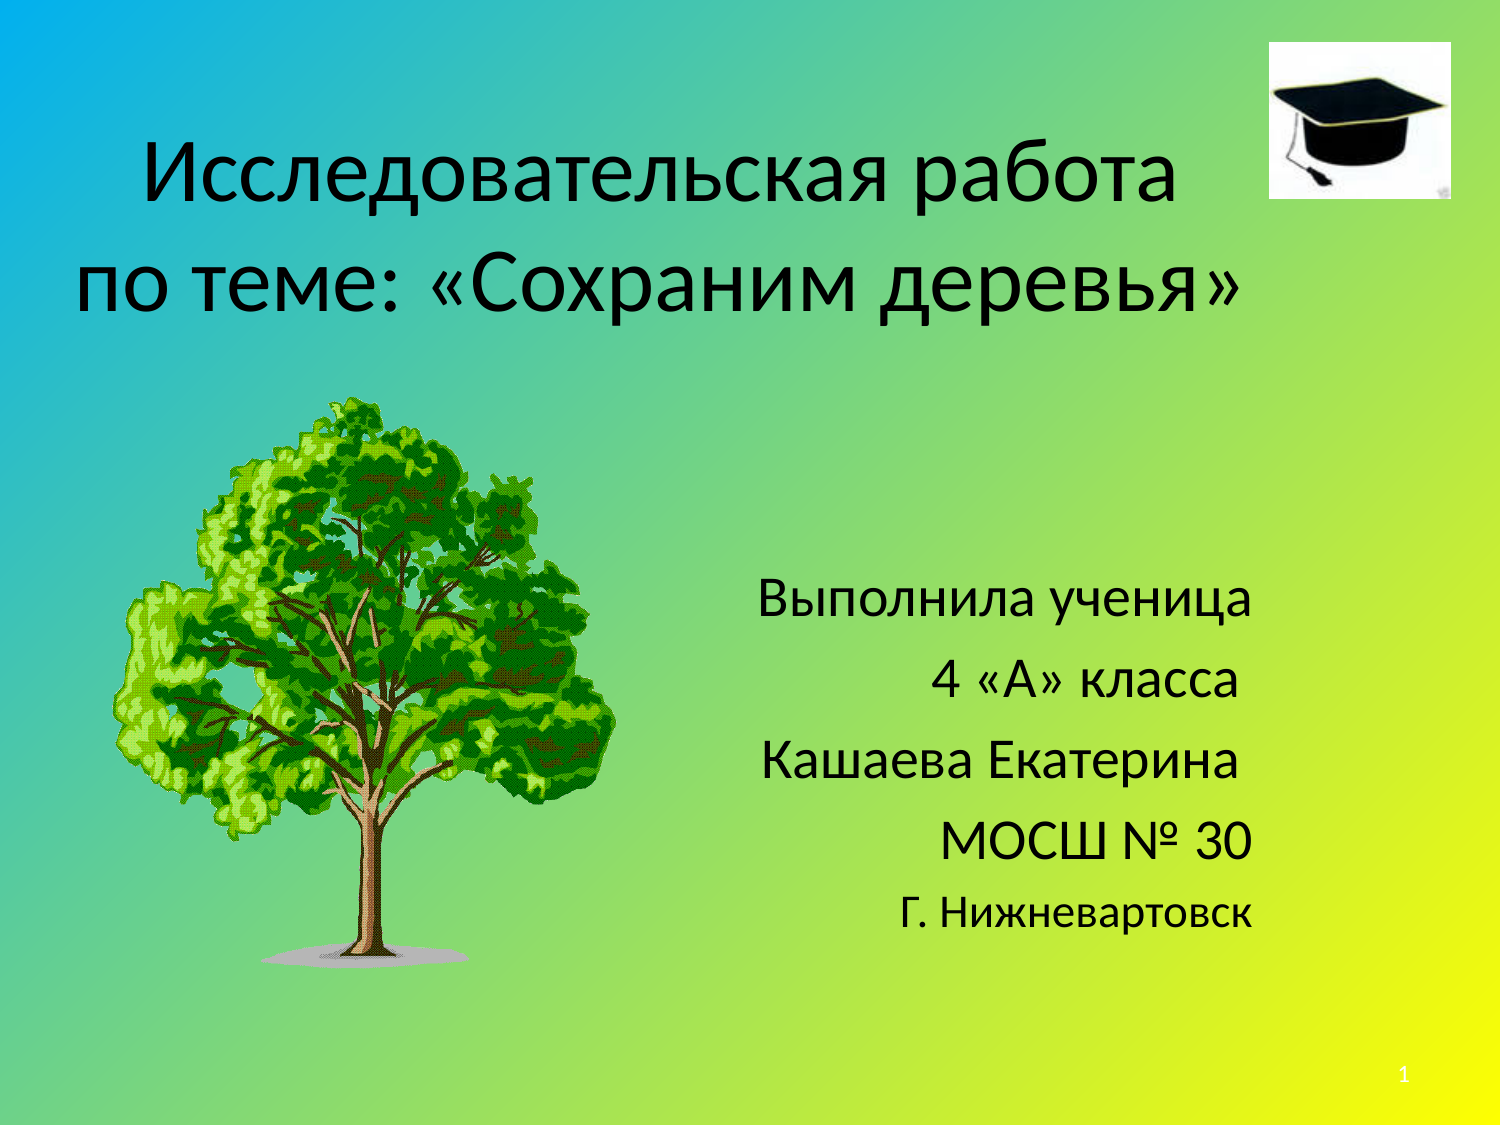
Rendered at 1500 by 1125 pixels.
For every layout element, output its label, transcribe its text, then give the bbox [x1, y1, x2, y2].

subtitle Выполнила ученица 4 «А» класса Кашаева Екатерина МОСШ № 30 Г. Нижневартовск [621, 550, 1269, 949]
slide_number 1 [1074, 1042, 1425, 1103]
picture [111, 396, 618, 969]
title Исследовательская работа по теме: «Сохраним деревья» [41, 42, 1282, 398]
picture [1269, 42, 1452, 200]
